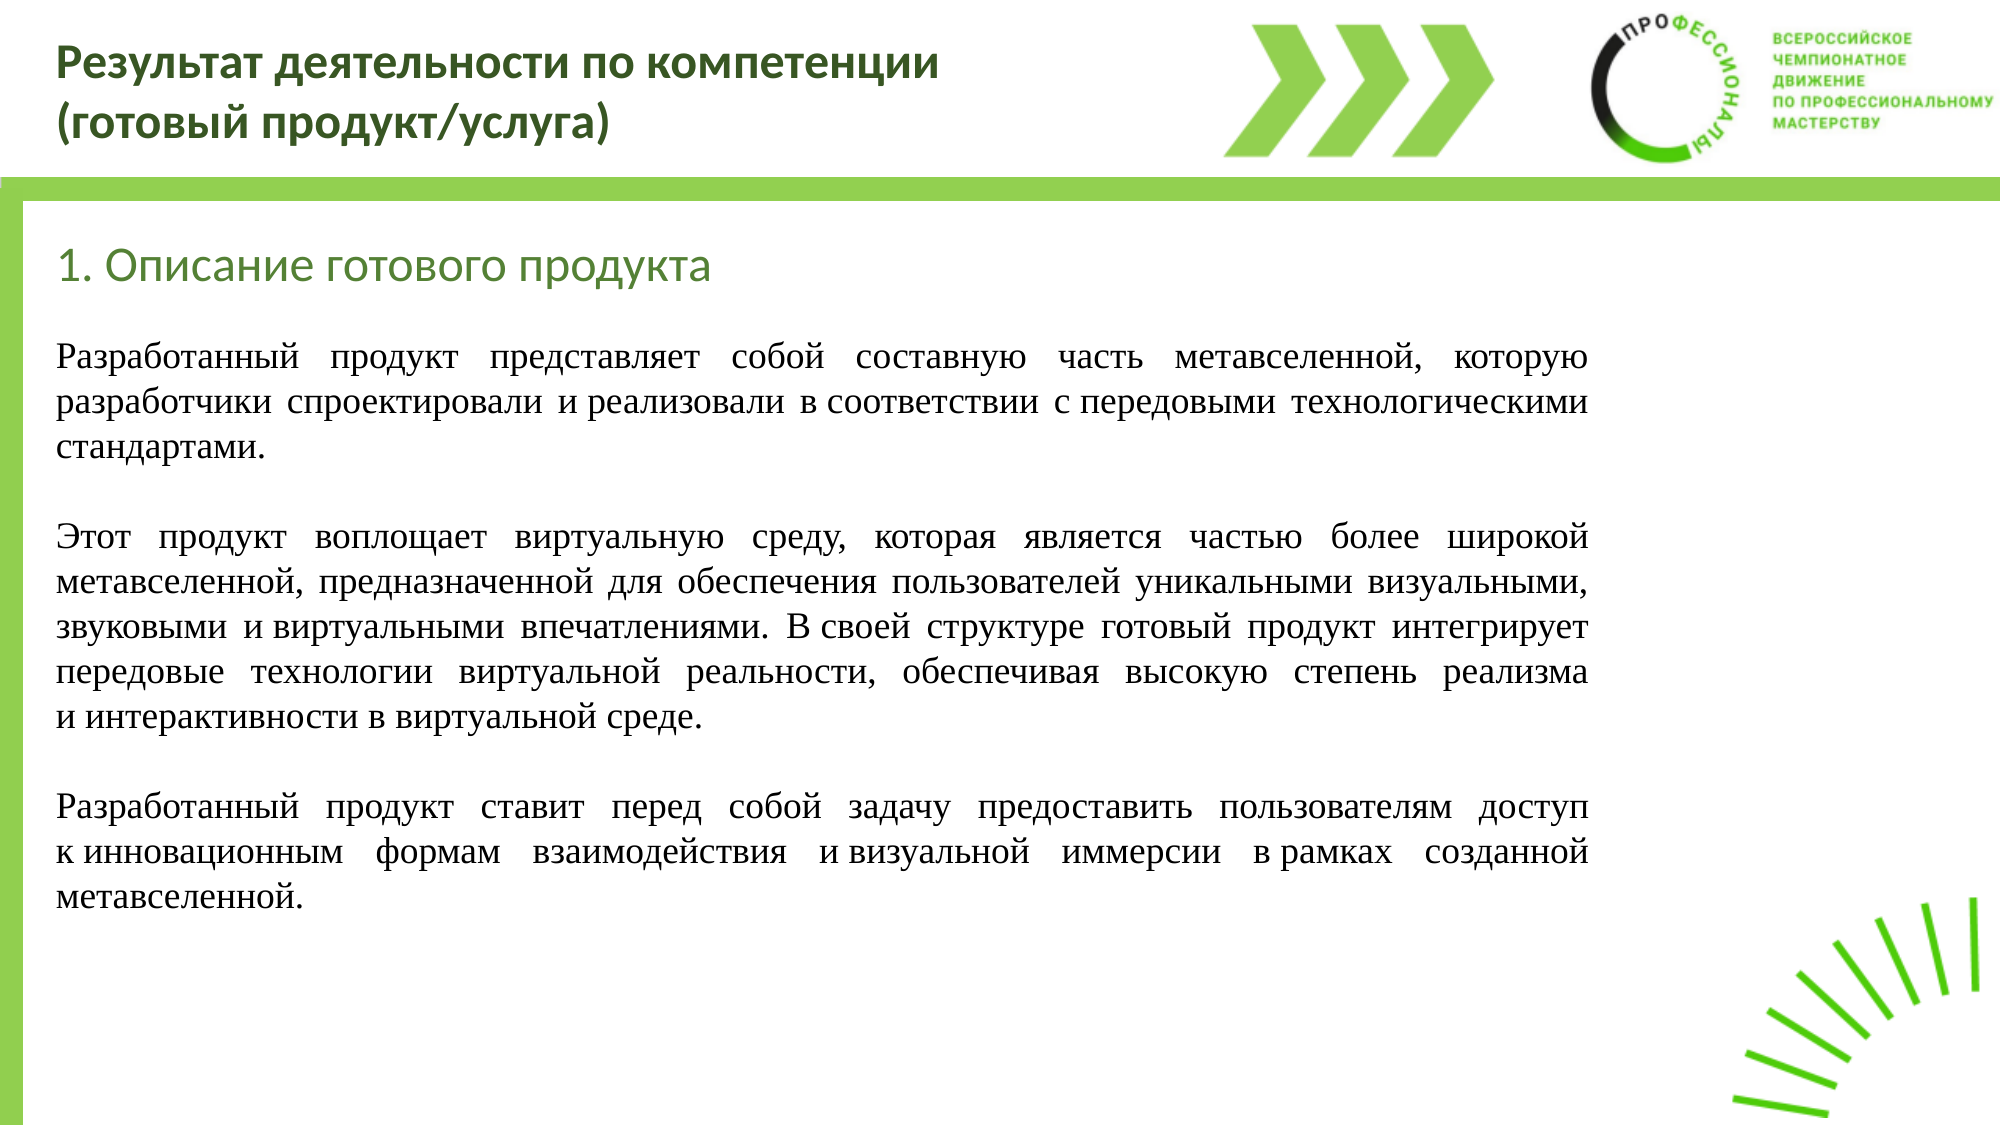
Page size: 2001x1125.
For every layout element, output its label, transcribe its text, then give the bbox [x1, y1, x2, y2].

picture [1716, 893, 2000, 1118]
picture [0, 177, 2000, 1125]
picture [1210, 11, 2000, 167]
text_box Результат деятельности по компетенции (готовый продукт/услуга) [40, 22, 1174, 156]
text_box Разработанный продукт представляет собой составную часть метавселенной, которую разработчики спроектировали и реализовали в соответствии с передовыми технологическими стандартами. Этот продукт воплощает виртуальную среду, которая является частью более широкой метавселенной, предназначенной для обеспечения пользователей уникальными визуальными, звуковыми и виртуальными впечатлениями. В своей структуре готовый продукт интегрирует передовые технологии виртуальной реальности, обеспечивая высокую степень реализма и интерактивности в виртуальной среде. Разработанный продукт ставит перед собой задачу предоставить пользователям доступ к инновационным формам взаимодействия и визуальной иммерсии в рамках созданной метавселенной. [40, 323, 1606, 924]
text_box 1. Описание готового продукта [40, 224, 1166, 300]
